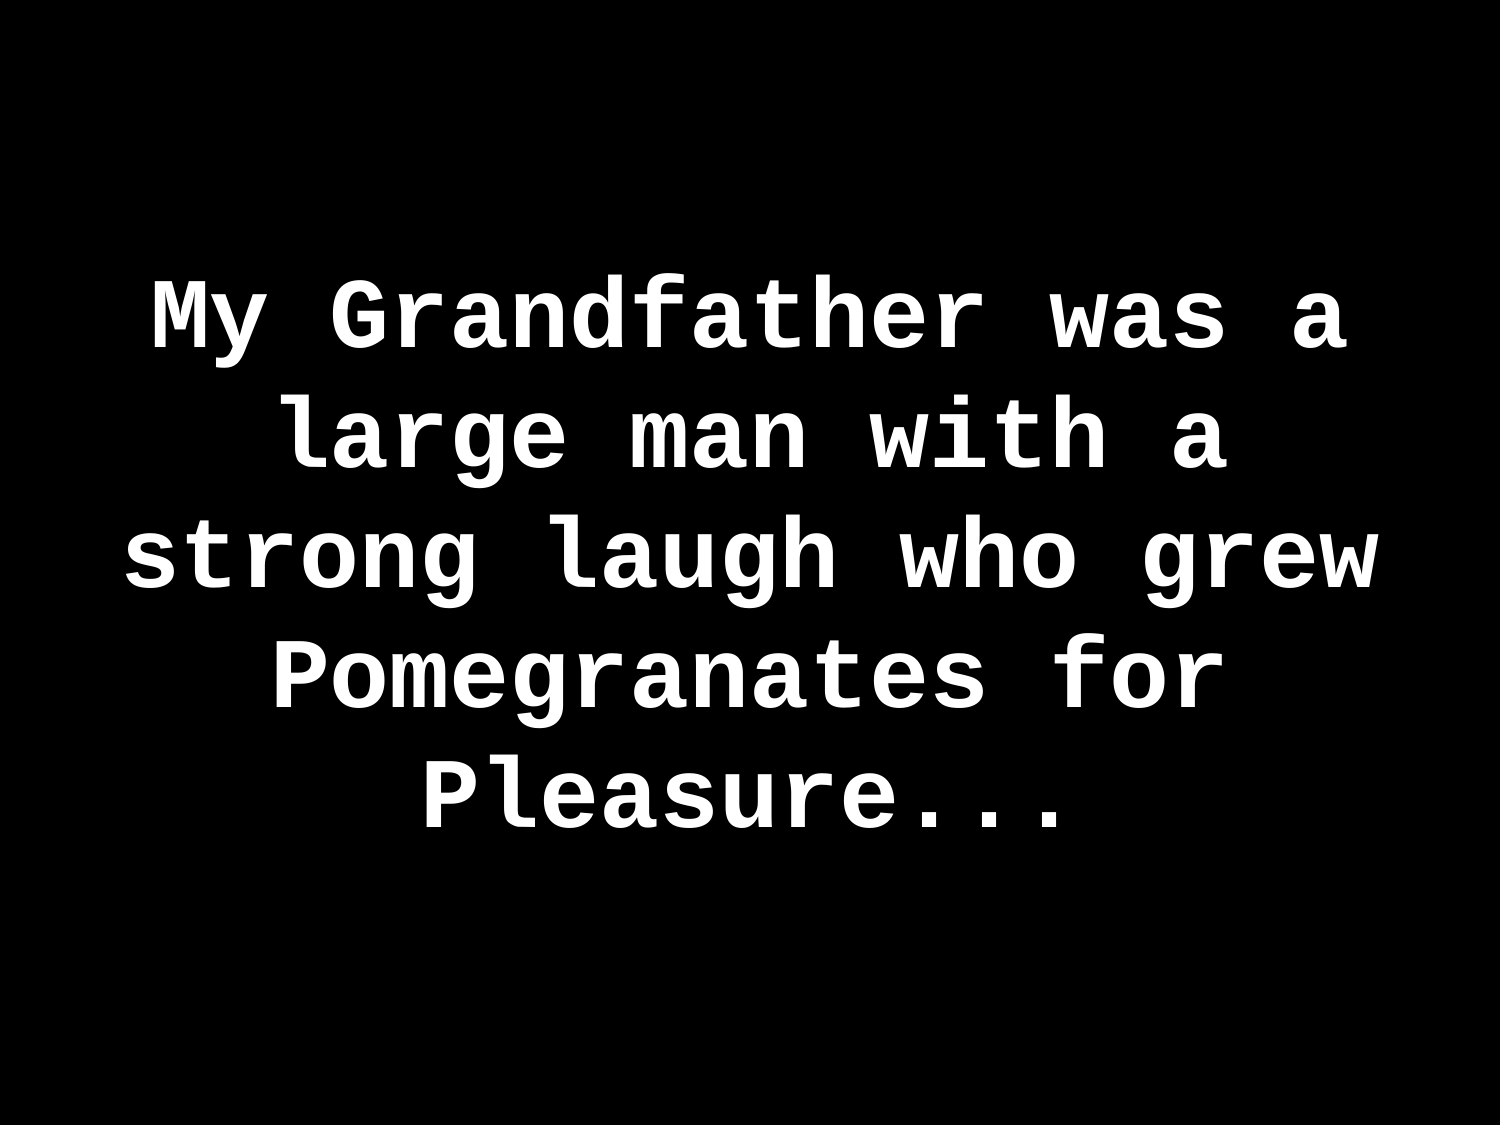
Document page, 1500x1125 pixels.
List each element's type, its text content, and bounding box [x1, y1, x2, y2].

title My Grandfather was a large man with a strong laugh who grew Pomegranates for Pleasure... [75, 42, 1425, 1053]
